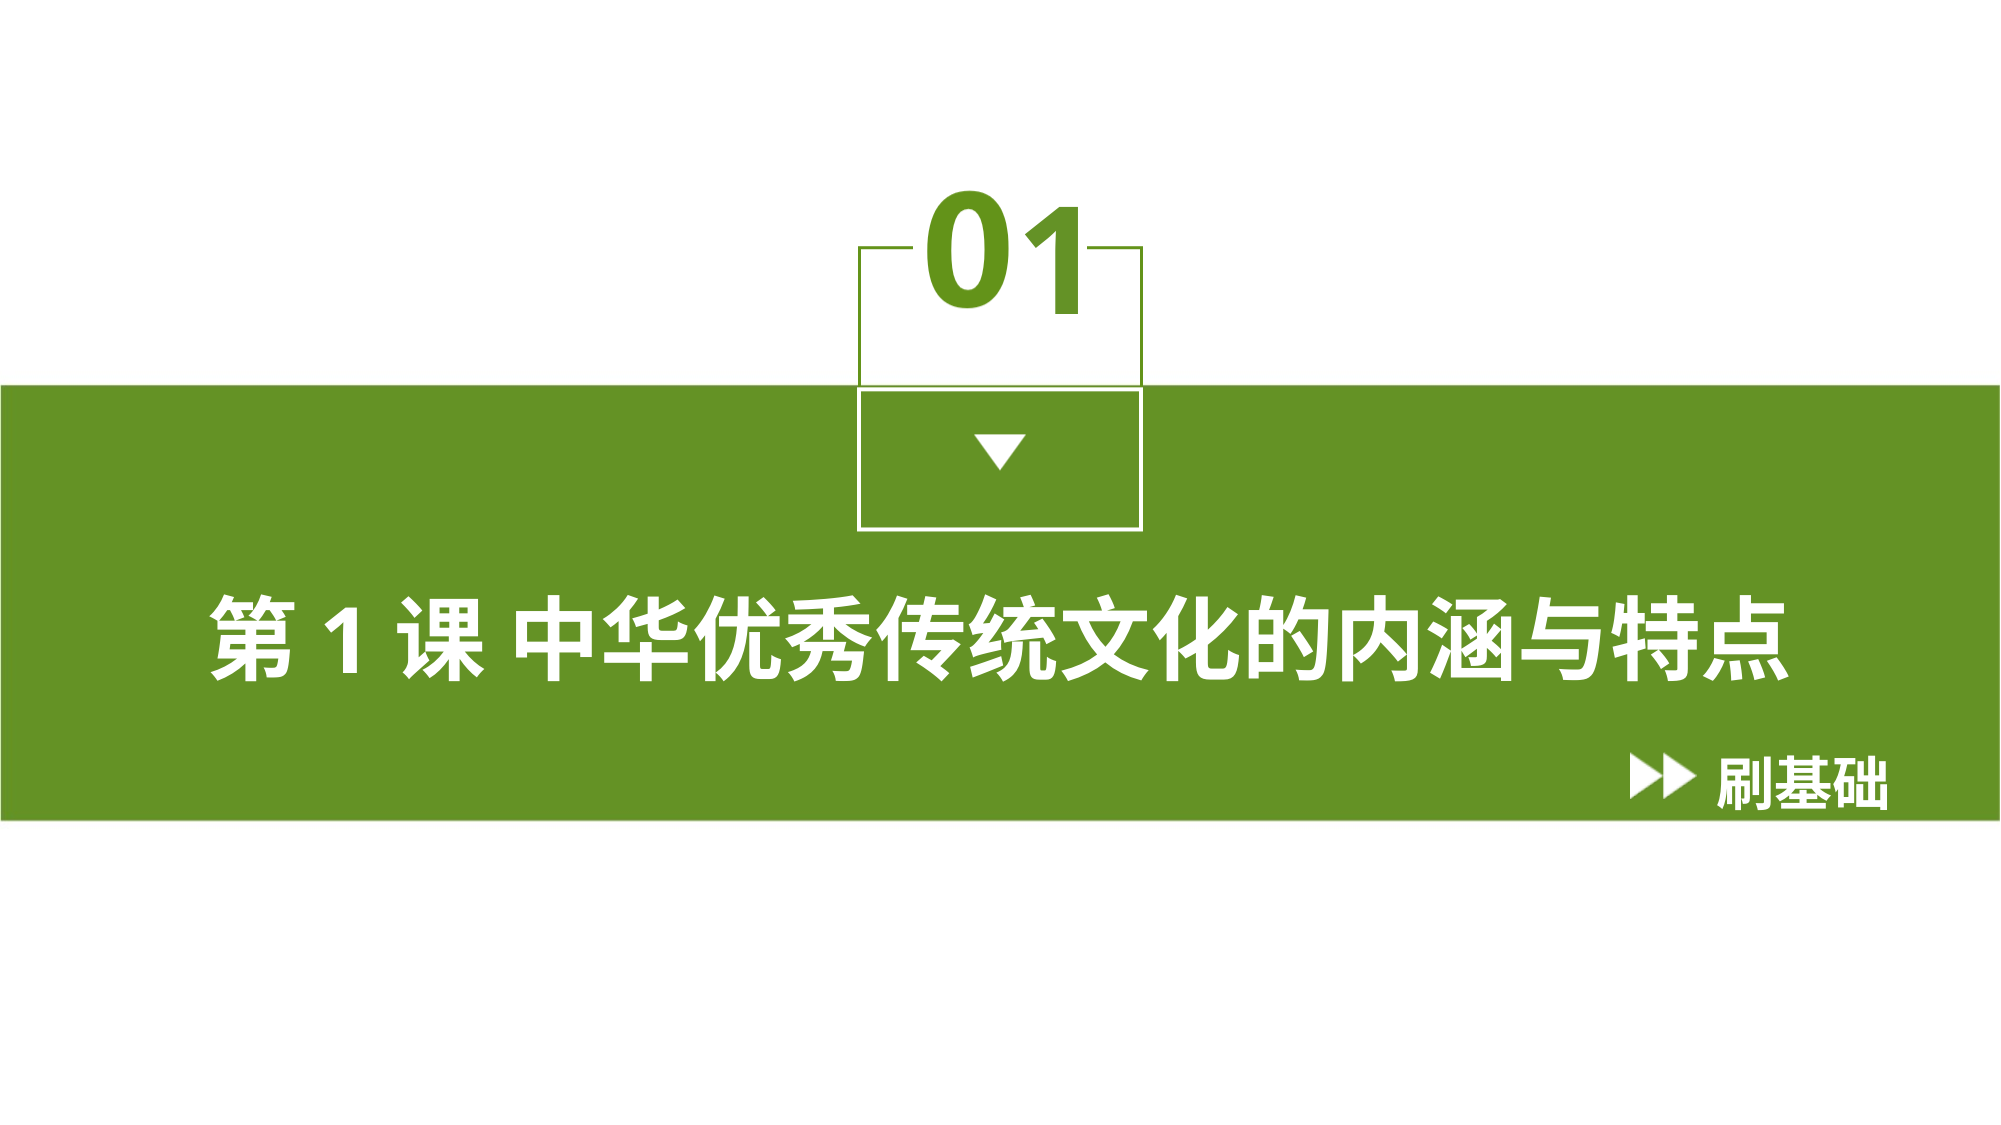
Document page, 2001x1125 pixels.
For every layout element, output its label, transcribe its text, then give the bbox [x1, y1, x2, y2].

text_box 1 [979, 156, 1139, 353]
picture [0, 699, 2000, 1125]
text_box 刷基础 [1715, 718, 1997, 812]
text_box 第1课 中华优秀传统文化的内涵与特点 [0, 572, 2000, 699]
picture [0, 0, 2000, 572]
